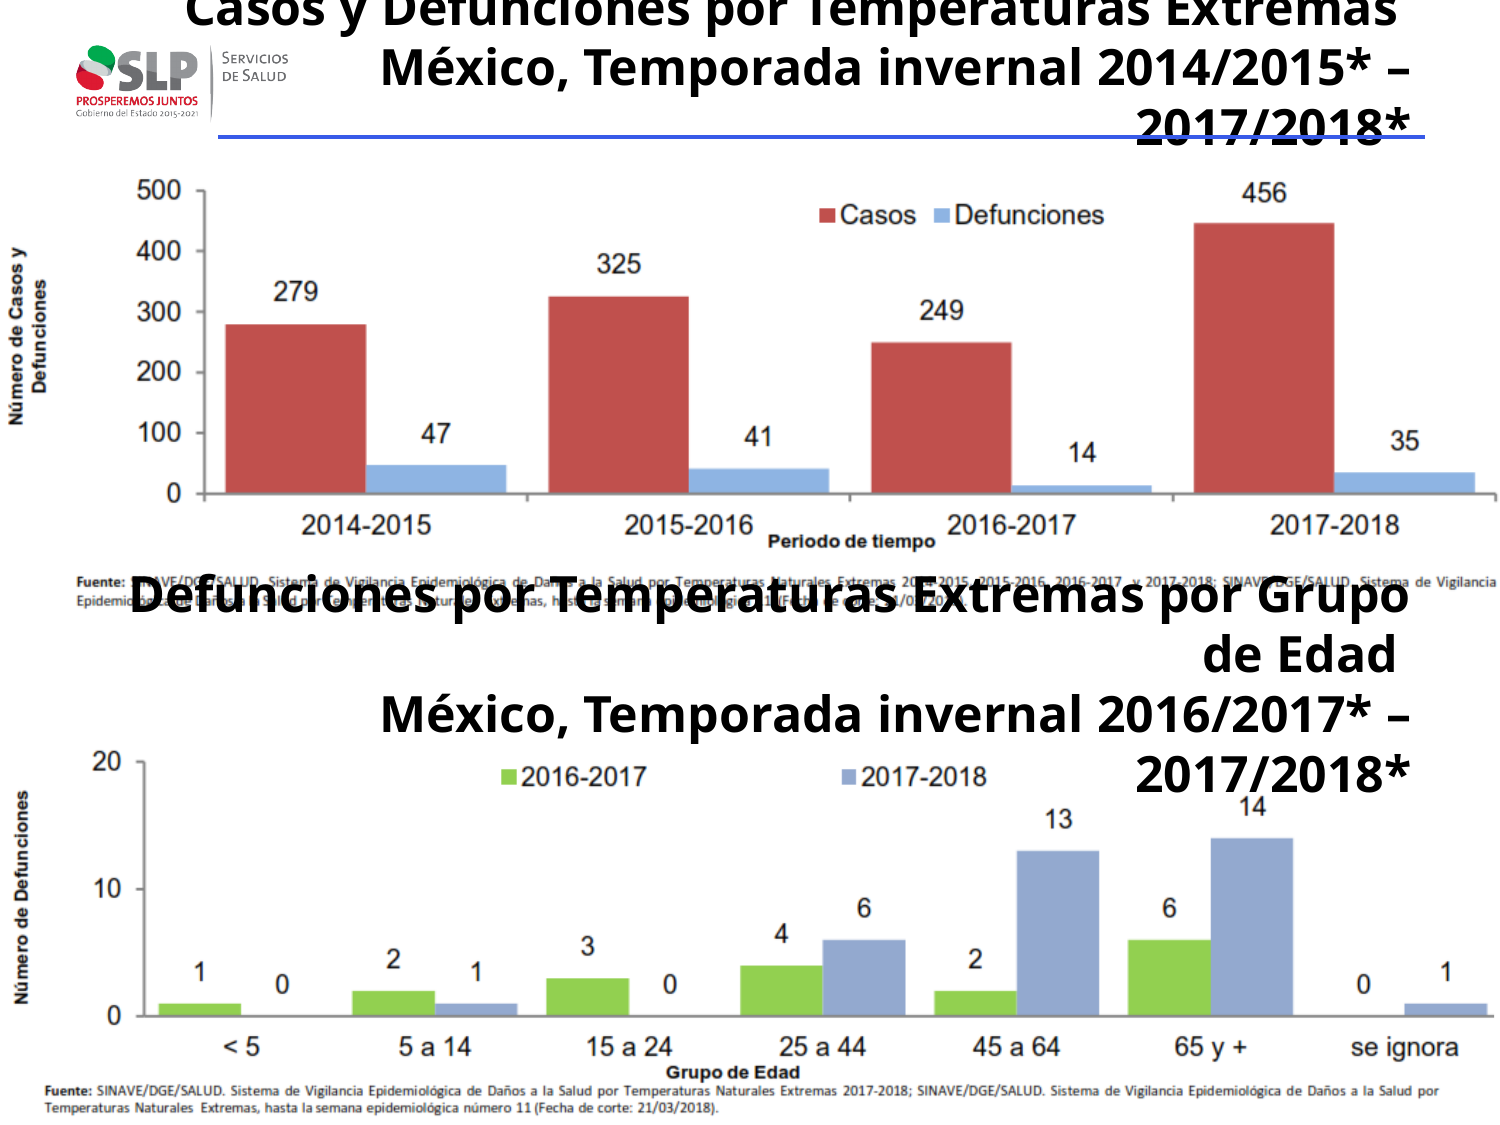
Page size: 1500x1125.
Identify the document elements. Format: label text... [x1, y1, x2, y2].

picture [1, 743, 1495, 1125]
title Casos y Defunciones por Temperaturas Extremas México, Temporada invernal 2014/2015* – 2017/2018* [76, 0, 1427, 160]
picture [76, 45, 288, 123]
text_box Defunciones por Temperaturas Extremas por Grupo de Edad México, Temporada invernal 2016/2017* – 2017/2018* [76, 630, 1427, 742]
picture [2, 168, 1500, 622]
